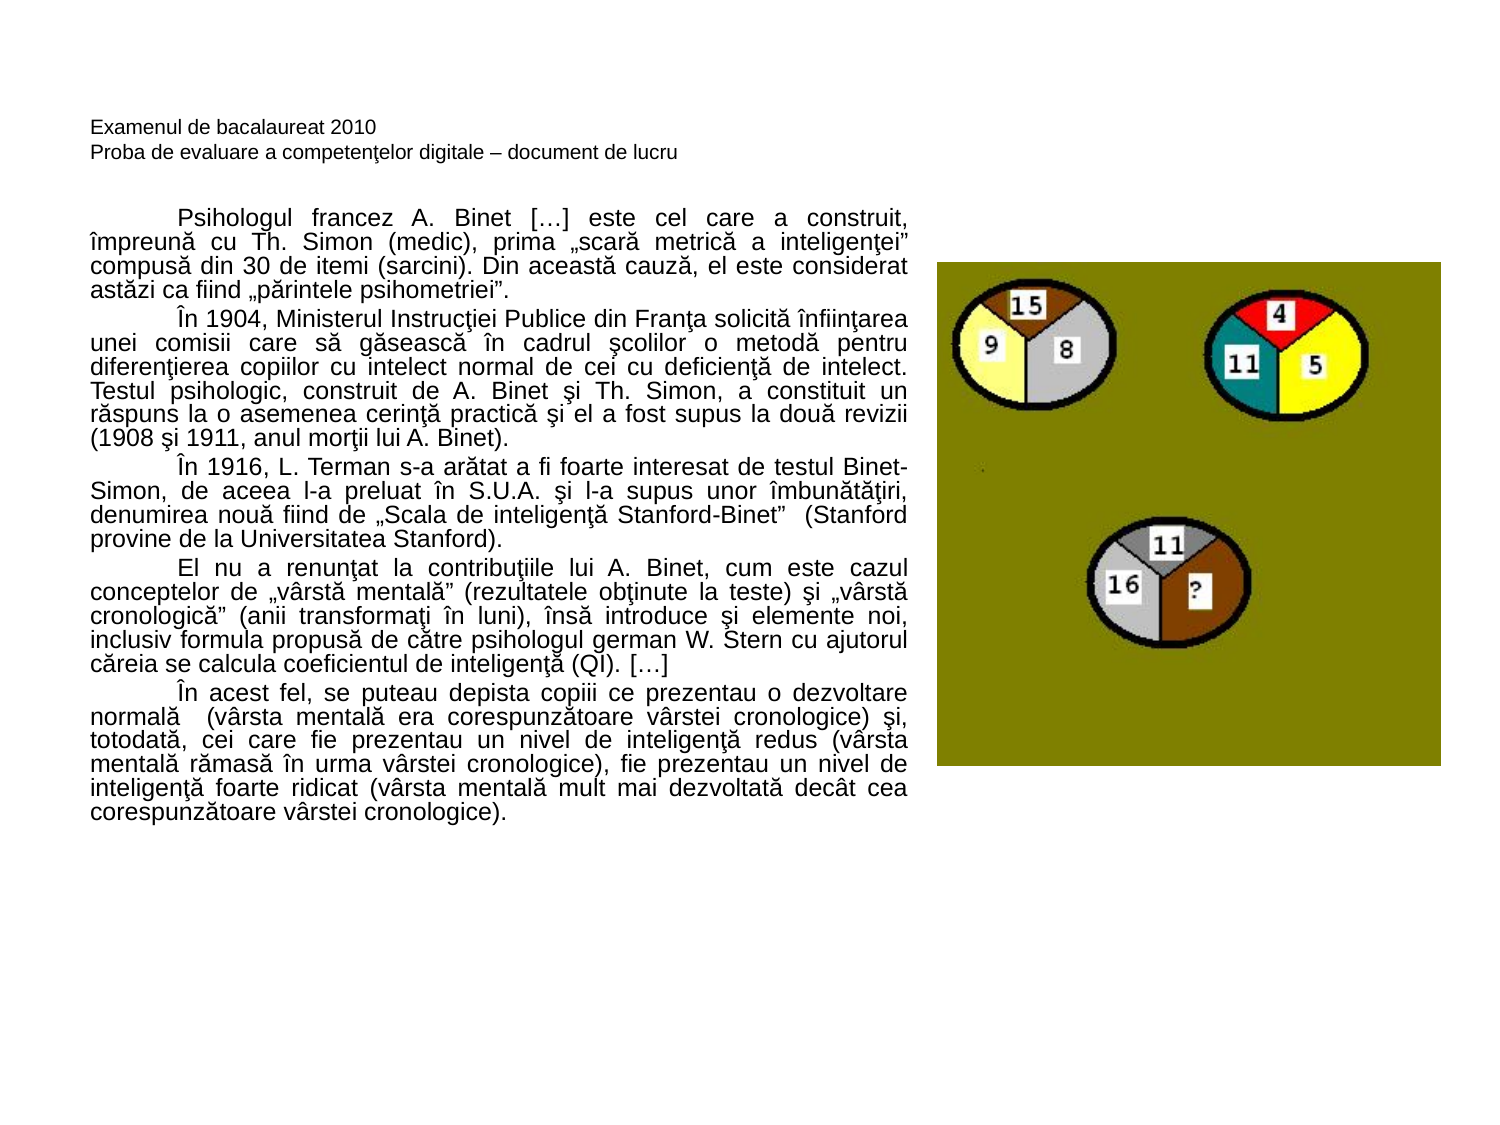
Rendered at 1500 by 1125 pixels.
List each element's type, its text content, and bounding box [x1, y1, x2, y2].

picture [937, 262, 1441, 766]
title Examenul de bacalaureat 2010 Proba de evaluare a competenţelor digitale – document de lucru [74, 44, 1426, 233]
list Psihologul francez A. Binet […] este cel care a construit, împreună cu Th. Simon (medic), prima „scară metrică a inteligenţei” compusă din 30 de itemi (sarcini). Din această cauză, el este considerat astăzi ca fiind „părintele psihometriei”. În 1904, Ministerul Instrucţiei Publice din Franţa solicită înfiinţarea unei comisii care să găsească în cadrul şcolilor o metodă pentru diferenţierea copiilor cu intelect normal de cei cu deficienţă de intelect. Testul psihologic, construit de A. Binet şi Th. Simon, a constituit un răspuns la o asemenea cerinţă practică şi el a fost supus la două revizii (1908 şi 1911, anul morţii lui A. Binet). În 1916, L. Terman s-a arătat a fi foarte interesat de testul Binet-Simon, de aceea l-a preluat în S.U.A. şi l-a supus unor îmbunătăţiri, denumirea nouă fiind de „Scala de inteligenţă Stanford-Binet” (Stanford provine de la Universitatea Stanford). El nu a renunţat la contribuţiile lui A. Binet, cum este cazul conceptelor de „vârstă mentală” (rezultatele obţinute la teste) şi „vârstă cronologică” (anii transformaţi în luni), însă introduce şi elemente noi, inclusiv formula propusă de către psihologul german W. Stern cu ajutorul căreia se calcula coeficientul de inteligenţă (QI). […] În acest fel, se puteau depista copiii ce prezentau o dezvoltare normală (vârsta mentală era corespunzătoare vârstei cronologice) şi, totodată, cei care fie prezentau un nivel de inteligenţă redus (vârsta mentală rămasă în urma vârstei cronologice), fie prezentau un nivel de inteligenţă foarte ridicat (vârsta mentală mult mai dezvoltată decât cea corespunzătoare vârstei cronologice). [74, 199, 926, 963]
